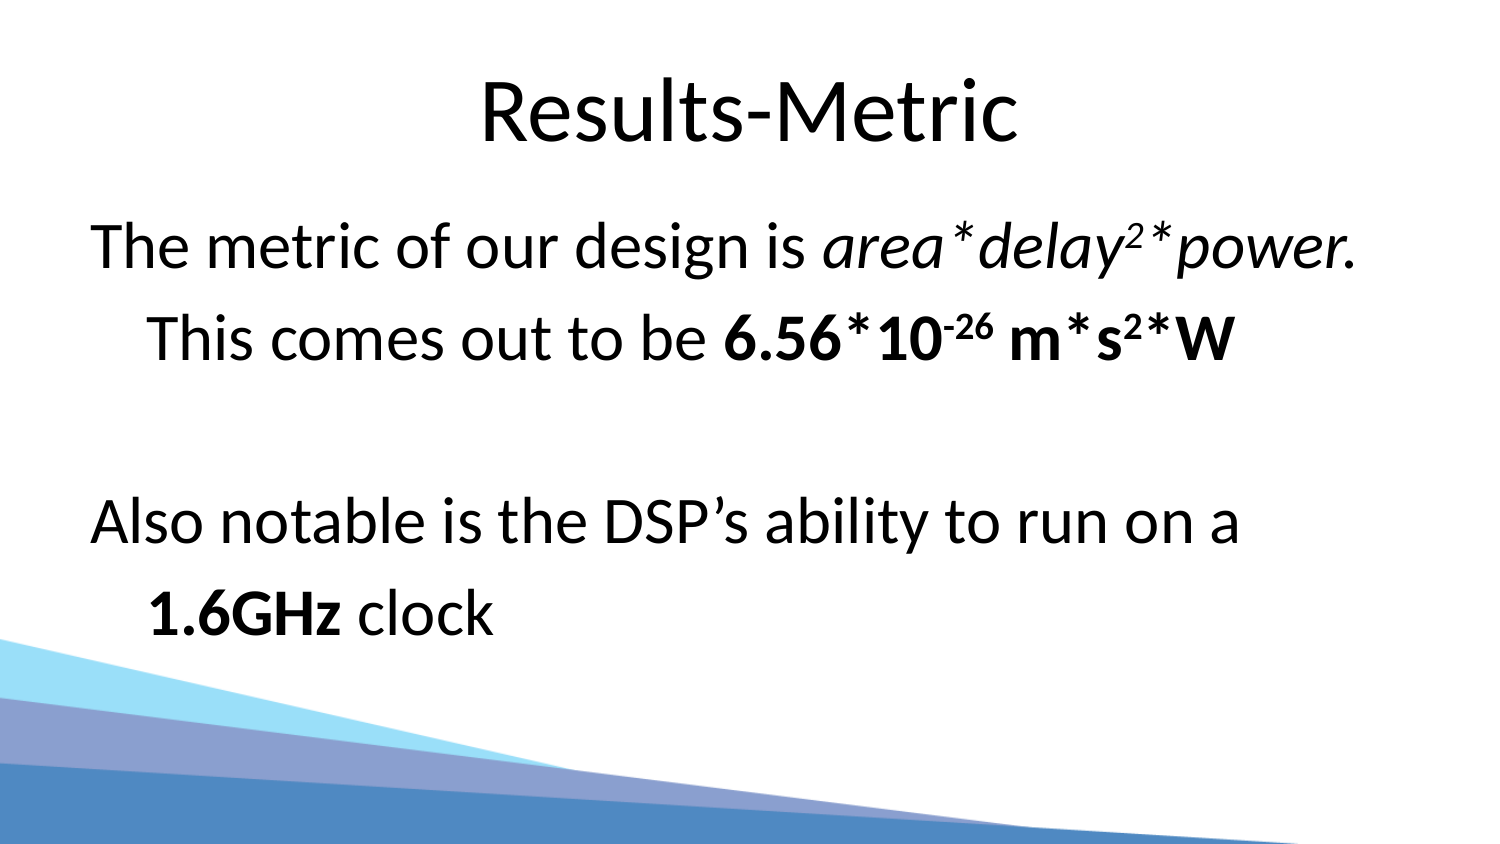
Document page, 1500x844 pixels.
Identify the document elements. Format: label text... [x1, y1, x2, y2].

picture [0, 0, 1500, 844]
list The metric of our design is area*delay2*power. This comes out to be 6.56*10-26 m*s2*W Also notable is the DSP’s ability to run on a 1.6GHz clock [75, 174, 1425, 786]
title Results-Metric [75, 33, 1425, 174]
